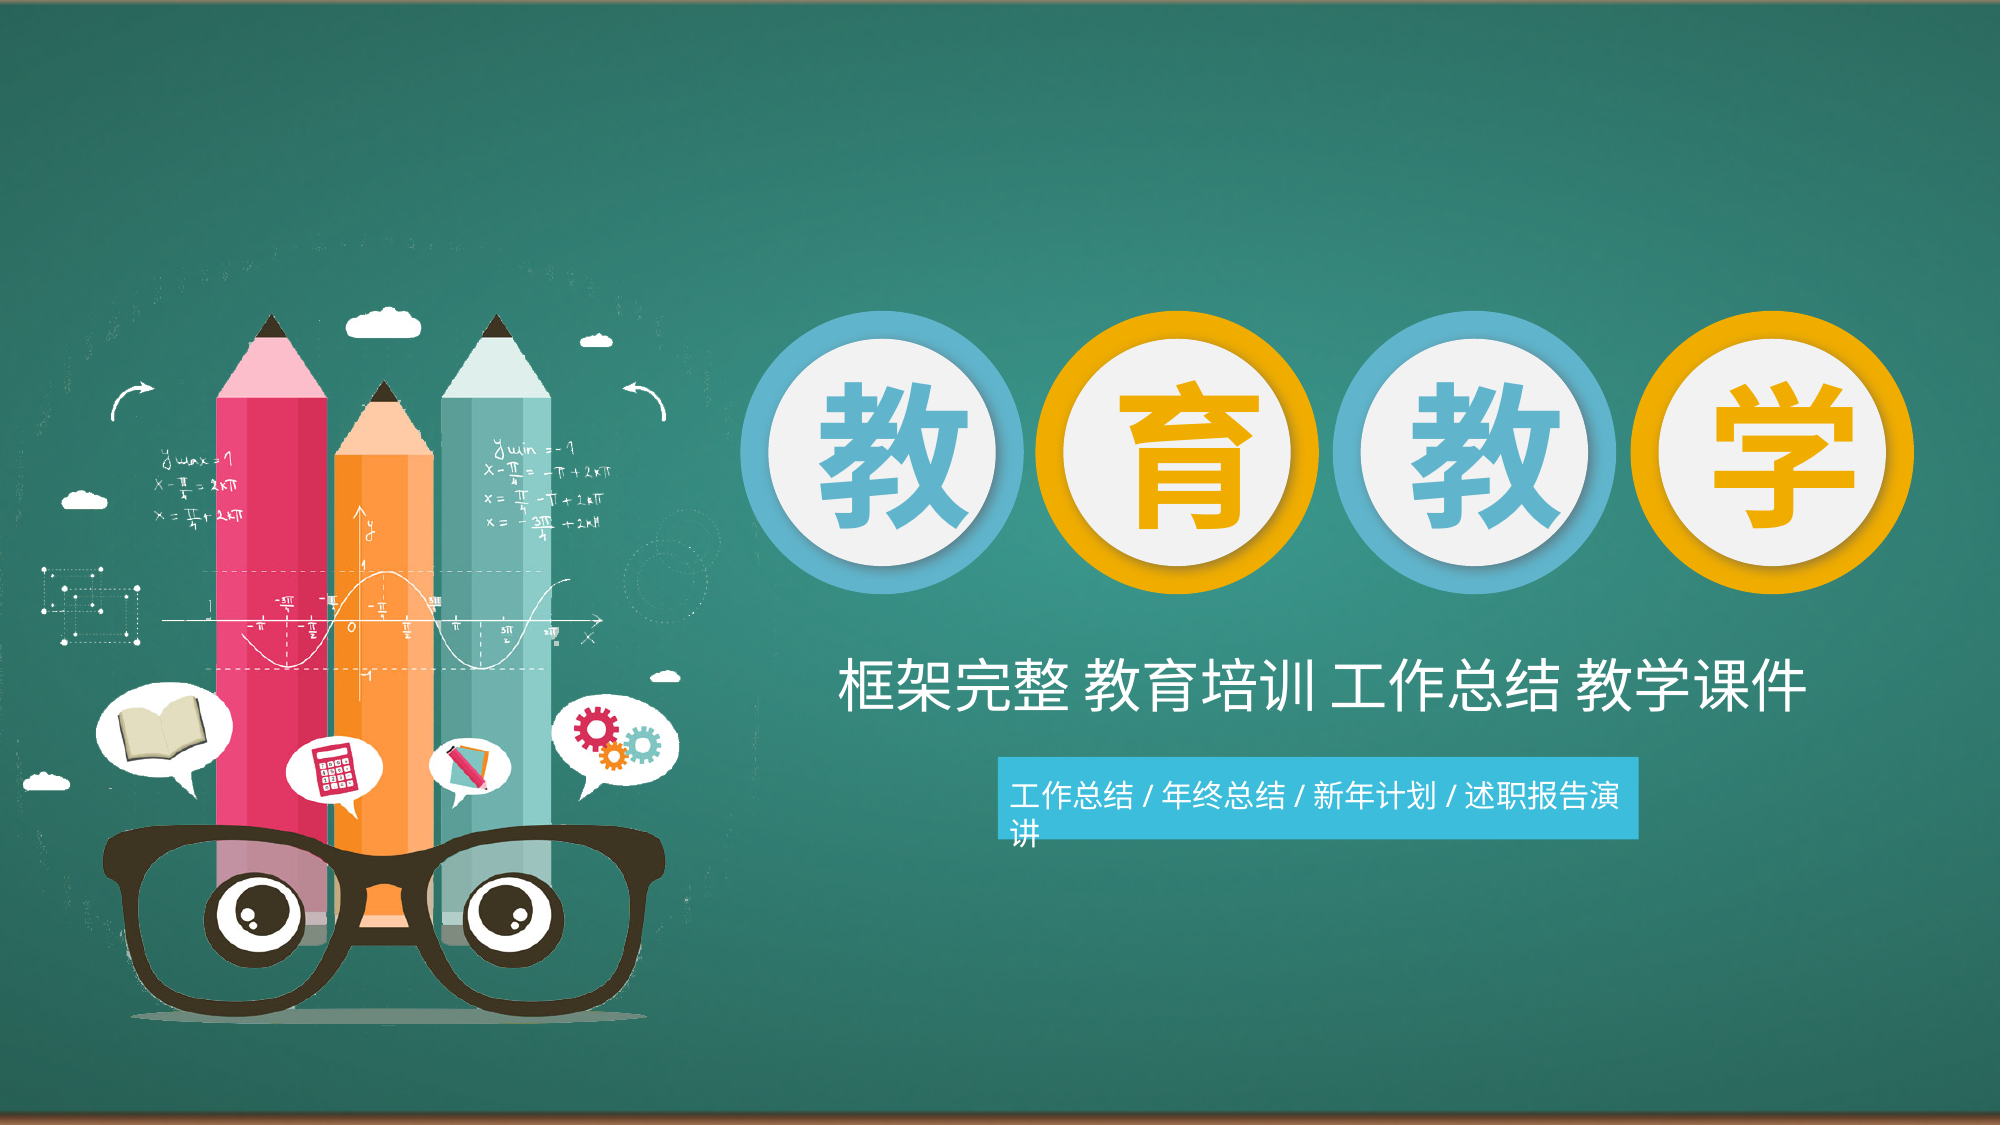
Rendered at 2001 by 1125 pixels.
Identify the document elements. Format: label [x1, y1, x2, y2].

text_box [997, 756, 1643, 840]
picture [0, 0, 2000, 1125]
text_box [1630, 310, 1915, 595]
text_box [1035, 310, 1320, 595]
text_box [1332, 310, 1617, 595]
text_box [740, 310, 1024, 595]
